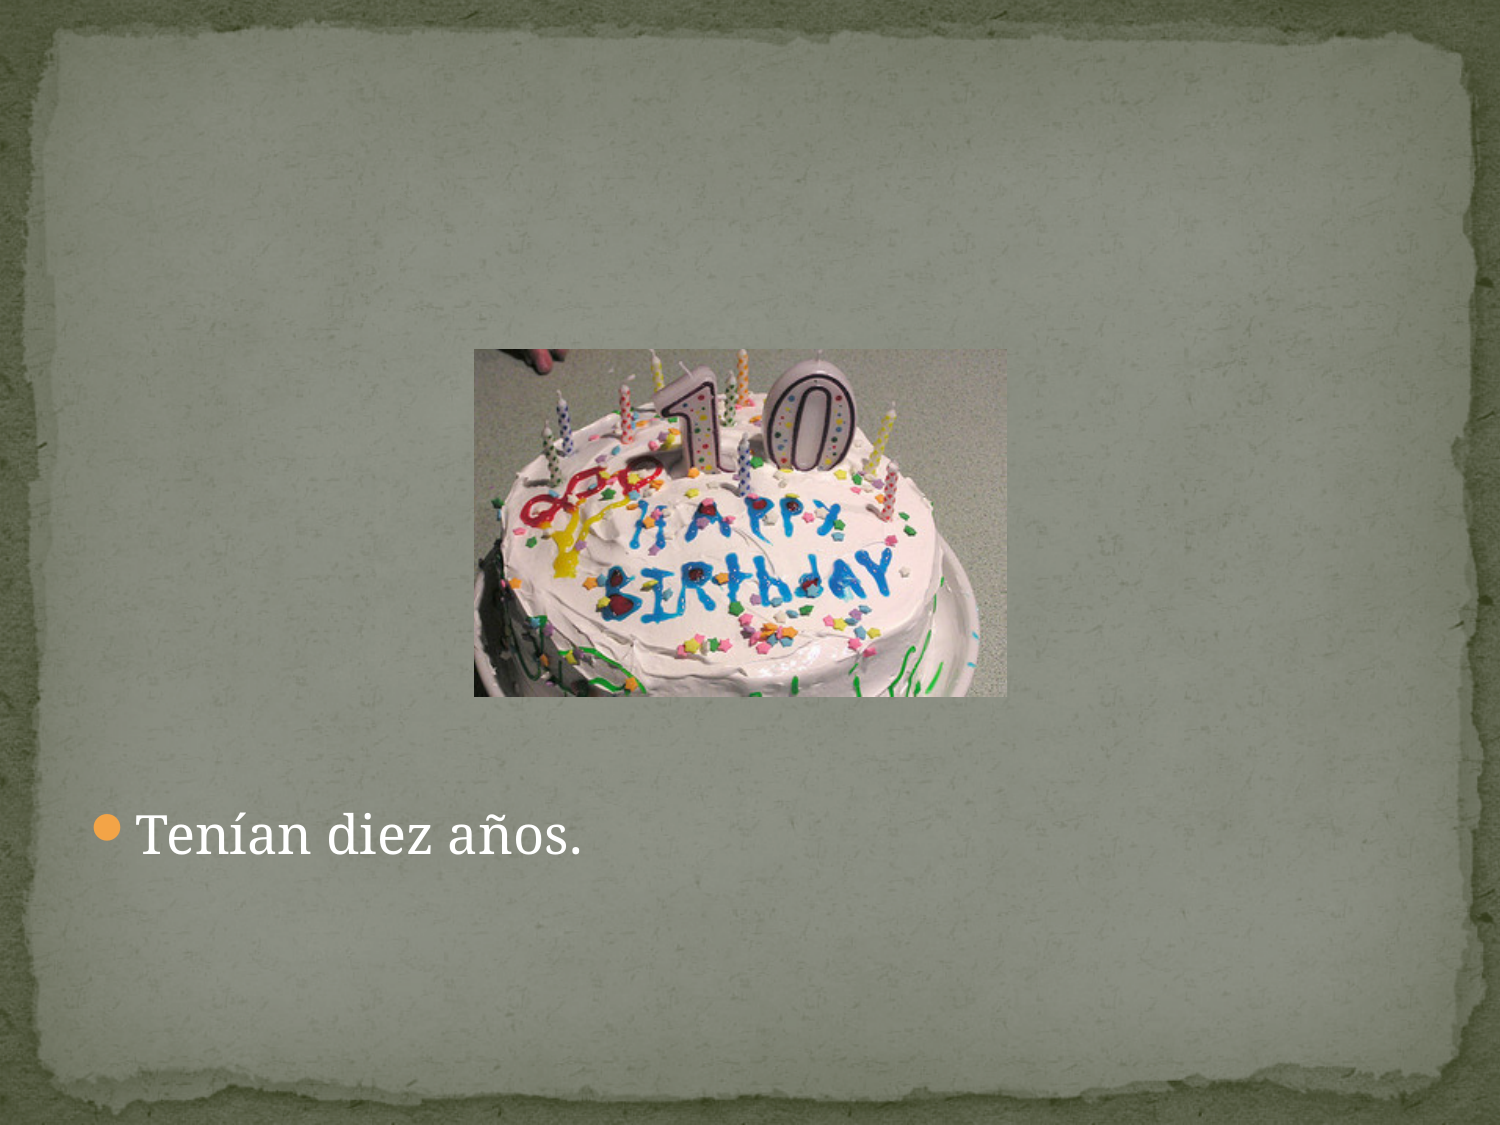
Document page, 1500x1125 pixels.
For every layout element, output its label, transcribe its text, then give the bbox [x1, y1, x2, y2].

list Tenían diez años. [75, 249, 1425, 1000]
picture [474, 349, 1007, 697]
